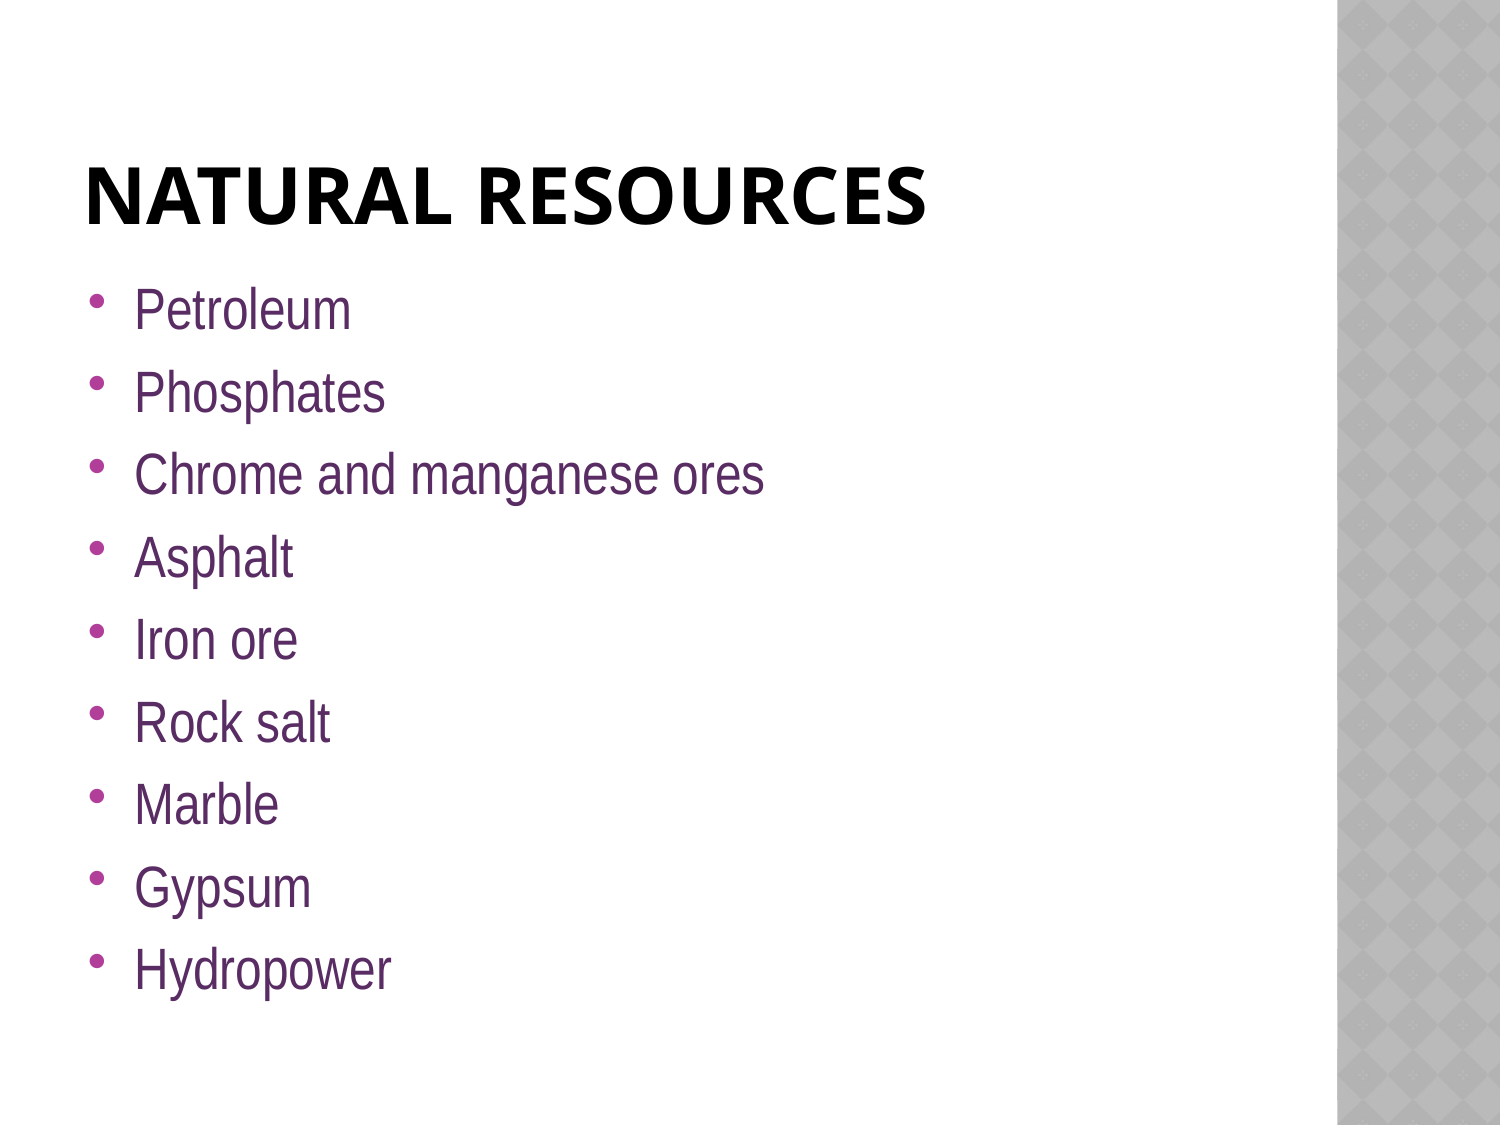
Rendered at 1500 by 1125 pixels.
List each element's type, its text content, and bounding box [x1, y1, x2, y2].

title Natural Resources [75, 52, 1263, 240]
list Petroleum Phosphates Chrome and manganese ores Asphalt Iron ore Rock salt Marble Gypsum Hydropower [75, 264, 1263, 1059]
